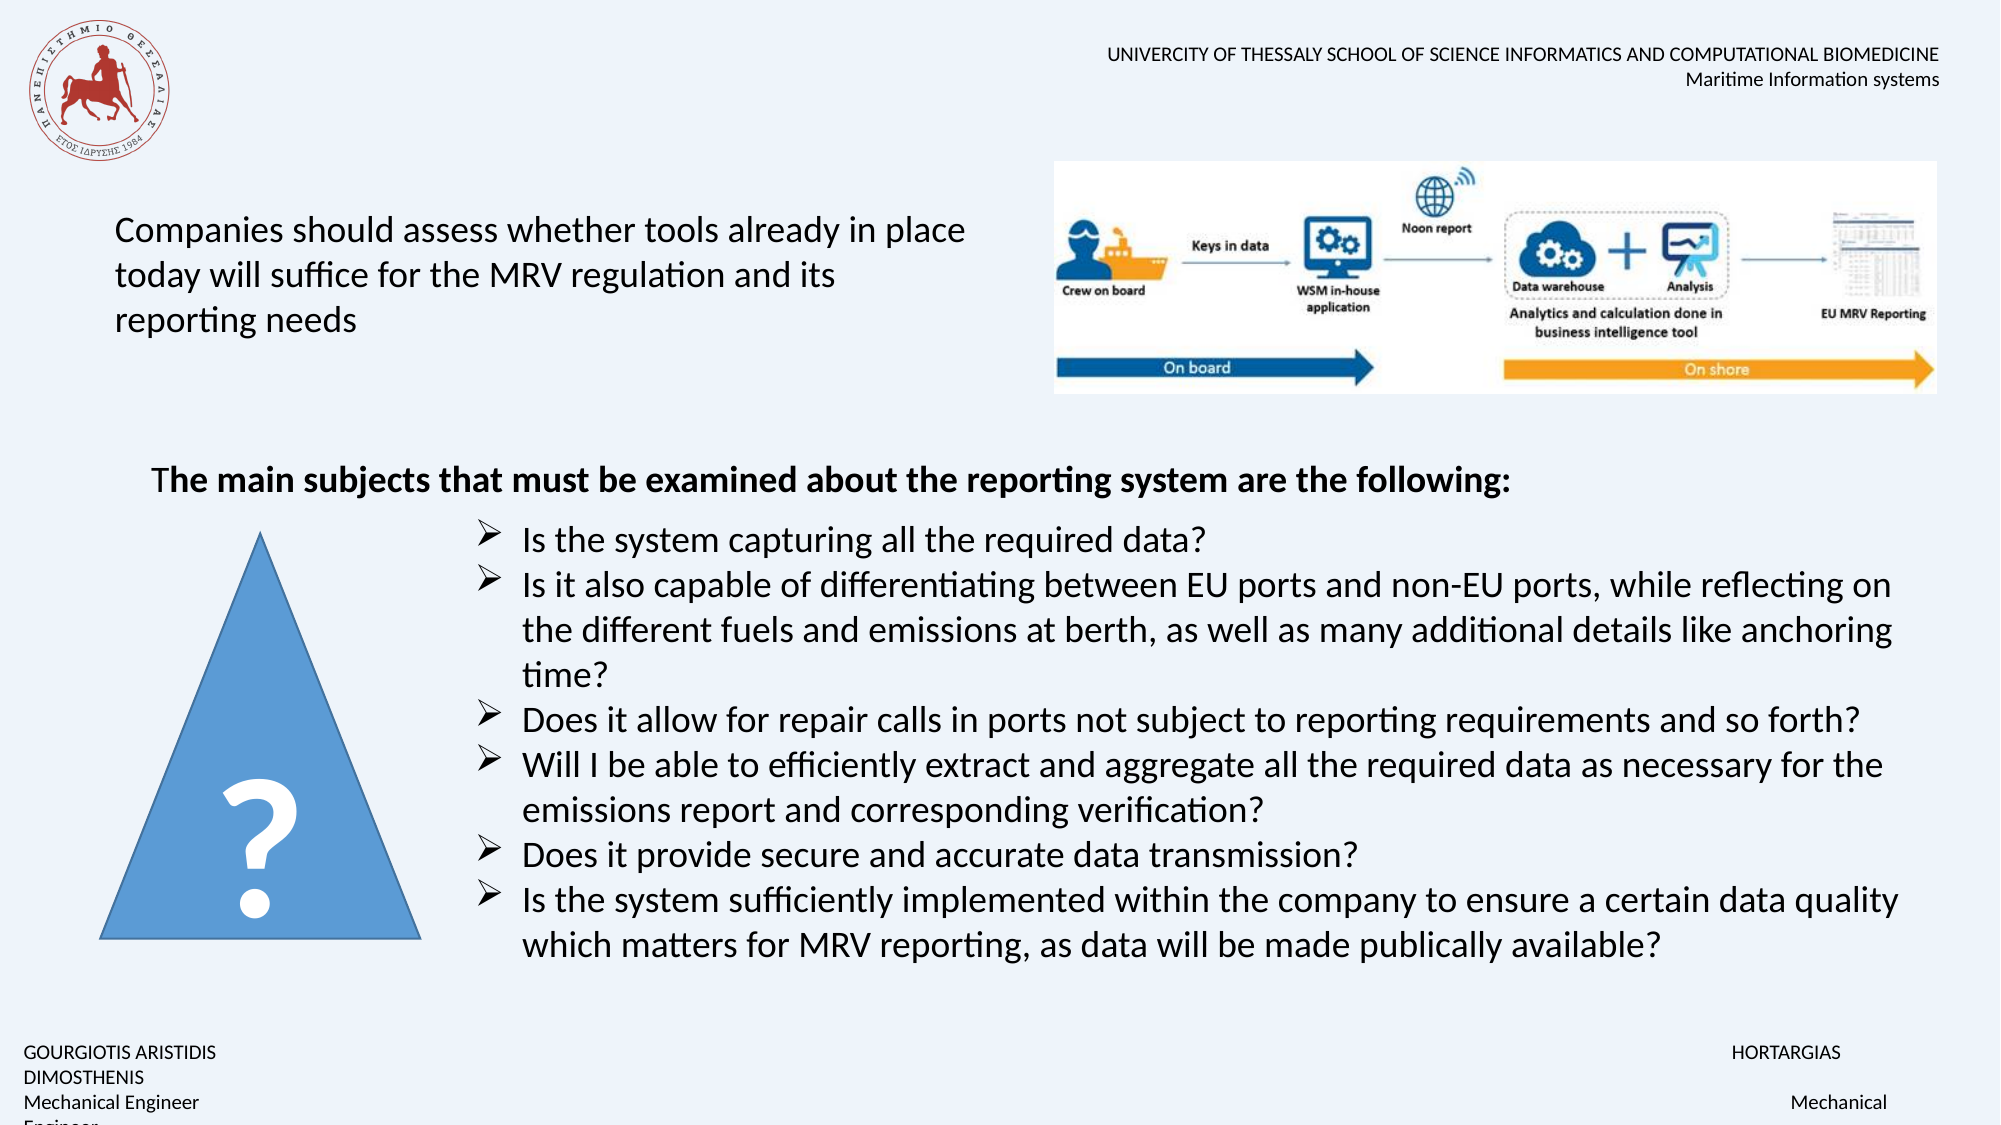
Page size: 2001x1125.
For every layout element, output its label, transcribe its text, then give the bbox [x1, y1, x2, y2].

text_box Is the system capturing all the required data? Is it also capable of differentiating between EU ports and non-EU ports, while reflecting on the different fuels and emissions at berth, as well as many additional details like anchoring time? Does it allow for repair calls in ports not subject to reporting requirements and so forth? Will I be able to efficiently extract and aggregate all the required data as necessary for the emissions report and corresponding verification? Does it provide secure and accurate data transmission? Is the system sufficiently implemented within the company to ensure a certain data quality which matters for MRV reporting, as data will be made publically available? [460, 507, 1916, 973]
text_box The main subjects that must be examined about the reporting system are the following: [136, 447, 1529, 508]
text_box GOURGIOTIS ARISTIDIS HORTARGIAS DIMOSTHENIS Mechanical Engineer Mechanical Engineer [8, 1030, 1984, 1125]
text_box UNIVERCITY OF THESSALY SCHOOL OF SCIENCE INFORMATICS AND COMPUTATIONAL BIOMEDICINE Maritime Information systems [229, 32, 1955, 98]
picture [27, 20, 172, 162]
picture [1054, 161, 1937, 394]
text_box ? [98, 530, 422, 940]
text_box Companies should assess whether tools already in place today will suffice for the MRV regulation and its reporting needs [100, 197, 1000, 348]
